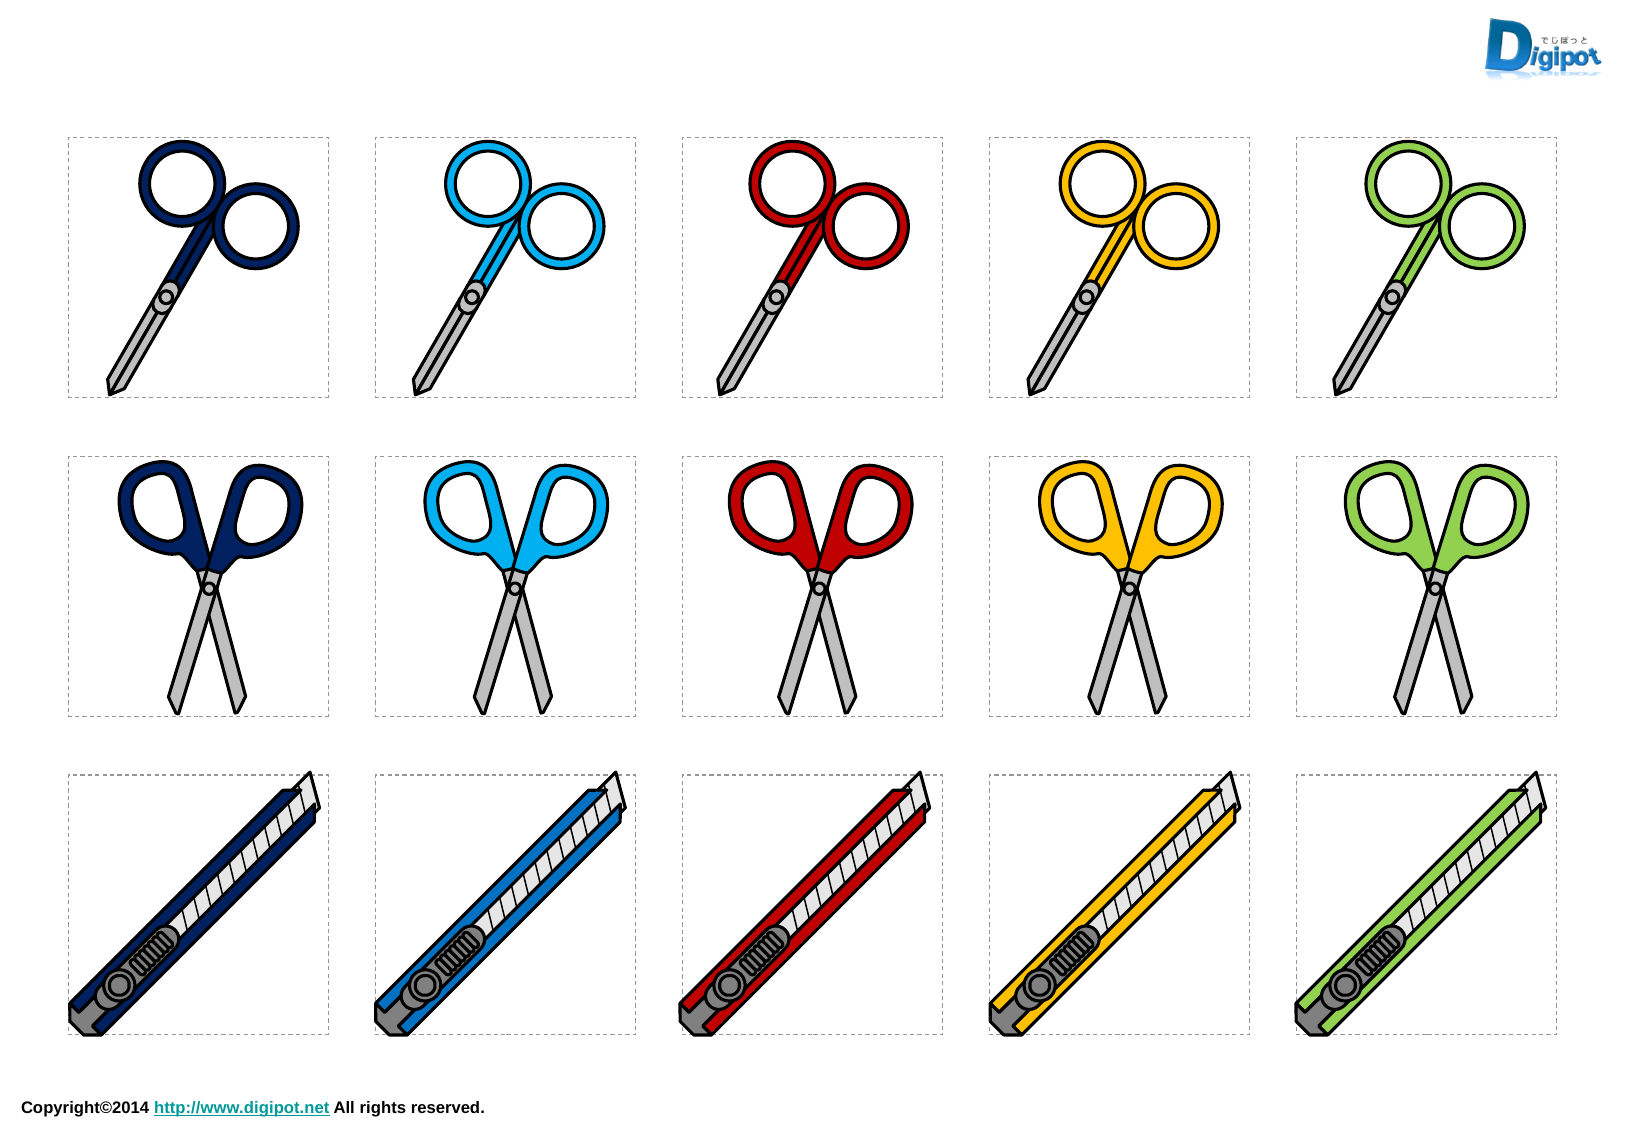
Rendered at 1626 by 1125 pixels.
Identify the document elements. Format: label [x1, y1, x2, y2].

text_box [1251, 883, 1599, 929]
text_box [89, 150, 260, 413]
text_box [25, 883, 329, 929]
text_box [143, 452, 275, 734]
text_box [946, 883, 1249, 929]
text_box [753, 452, 885, 734]
text_box [449, 452, 581, 734]
text_box [331, 883, 633, 929]
text_box [699, 150, 871, 413]
text_box [1315, 150, 1487, 413]
text_box [1369, 452, 1501, 734]
text_box [635, 883, 944, 929]
text_box [1063, 452, 1195, 734]
text_box [1010, 150, 1181, 413]
text_box [395, 150, 566, 413]
picture [1485, 18, 1602, 82]
